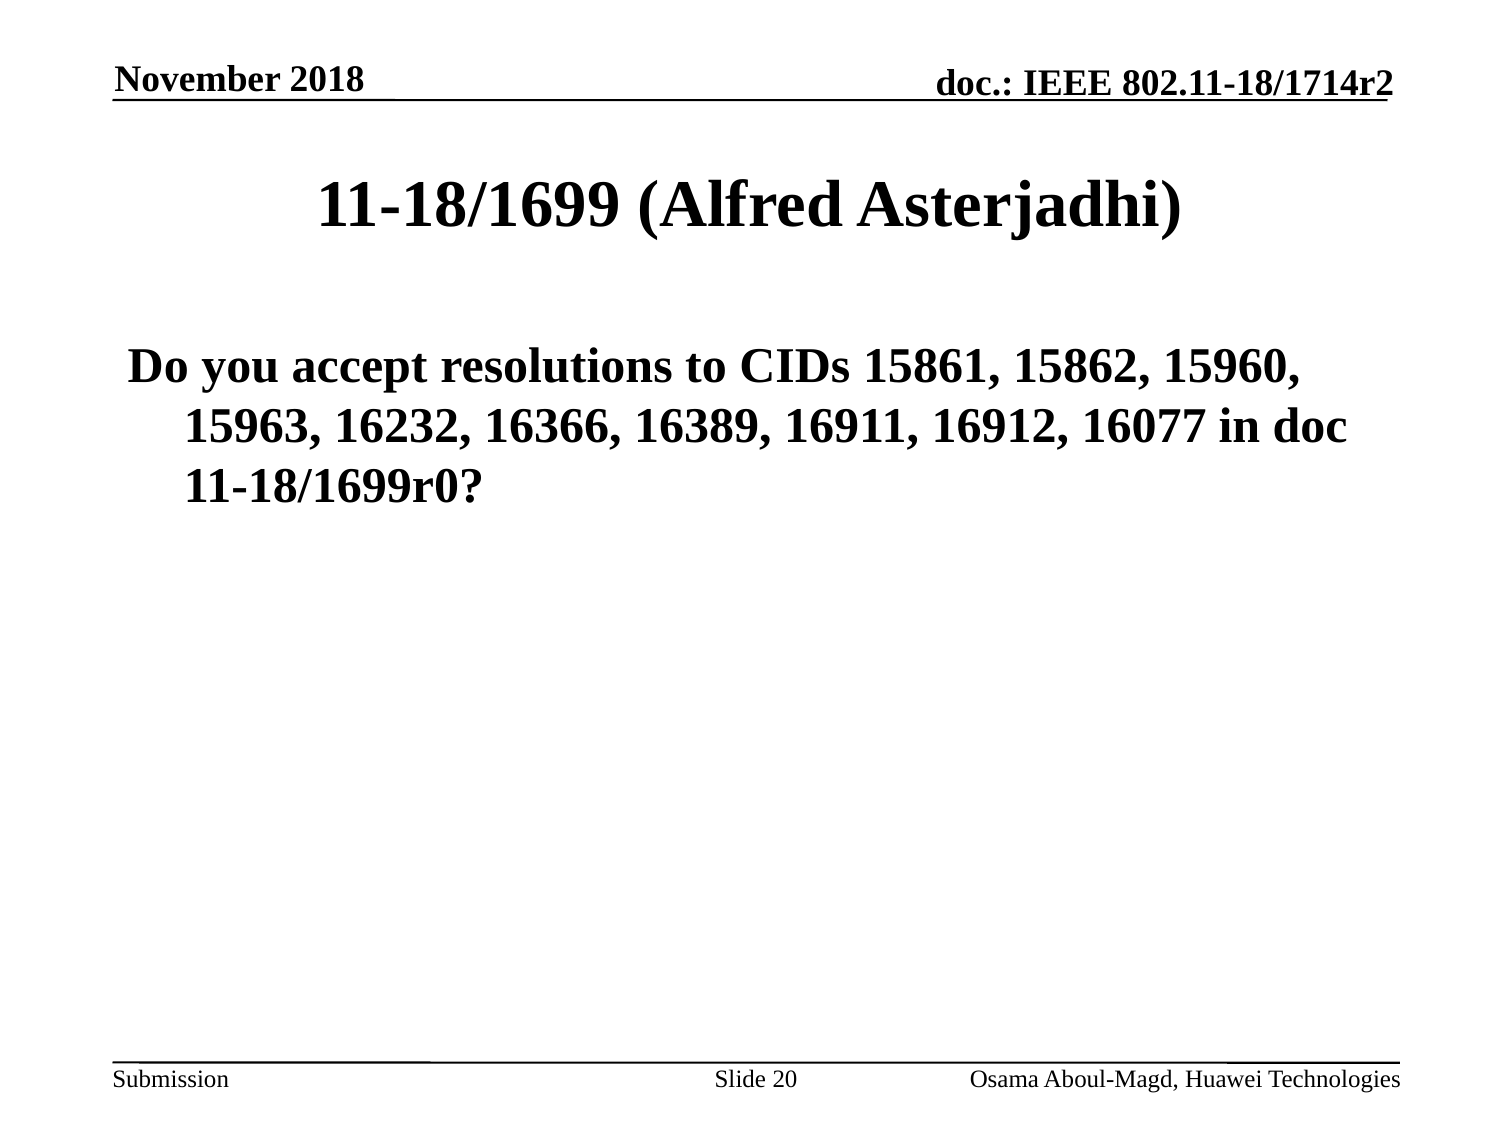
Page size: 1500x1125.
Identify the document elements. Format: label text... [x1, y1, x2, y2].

slide_number Slide 20 [712, 1061, 800, 1123]
footer Osama Aboul-Magd, Huawei Technologies [878, 1061, 1402, 1093]
title 11-18/1699 (Alfred Asterjadhi) [112, 112, 1388, 288]
list Do you accept resolutions to CIDs 15861, 15862, 15960, 15963, 16232, 16366, 16389, 16911, 16912, 16077 in doc 11-18/1699r0? [112, 324, 1388, 1000]
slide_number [114, 54, 423, 100]
